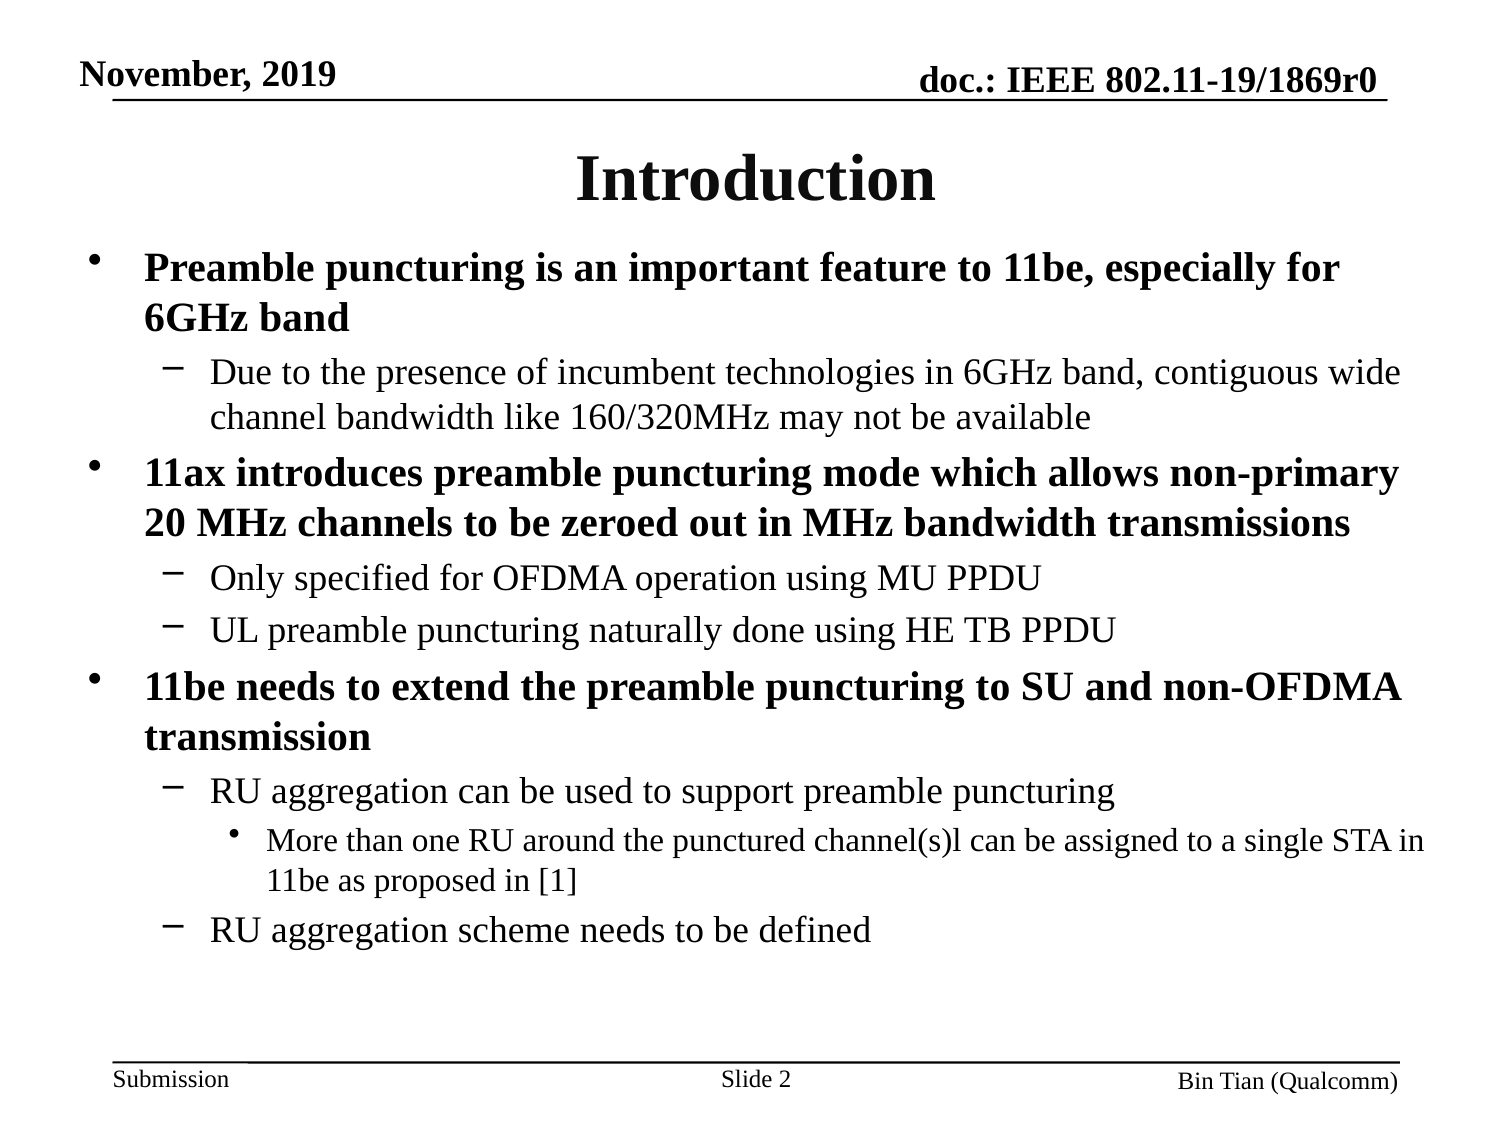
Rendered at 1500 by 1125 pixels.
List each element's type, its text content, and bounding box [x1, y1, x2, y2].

slide_number Slide 2 [712, 1061, 800, 1093]
title Introduction [118, 101, 1394, 246]
